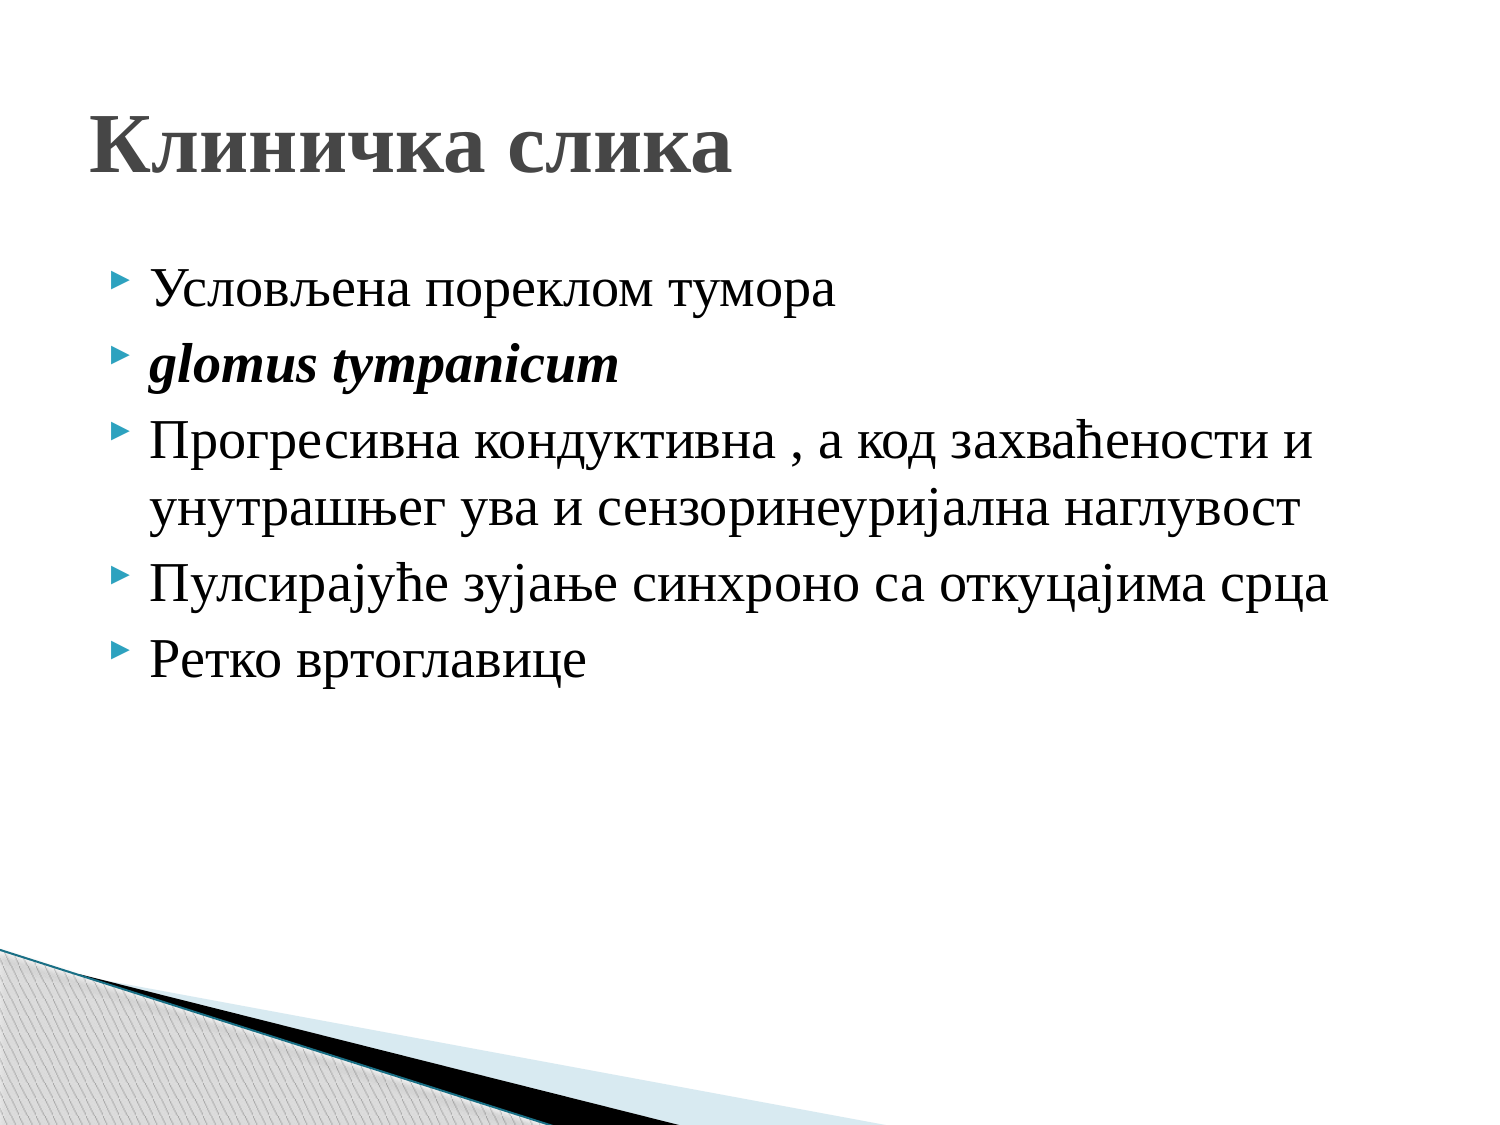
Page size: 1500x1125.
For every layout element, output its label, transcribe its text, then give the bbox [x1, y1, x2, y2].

title Клиничка слика [75, 45, 1425, 233]
list Условљена пореклом тумора glomus tympanicum Прогресивна кондуктивна , а код захваћености и унутрашњег ува и сензоринеуријална наглувост Пулсирајуће зујање синхроно са откуцајима срца Ретко вртоглавице [74, 242, 1426, 986]
